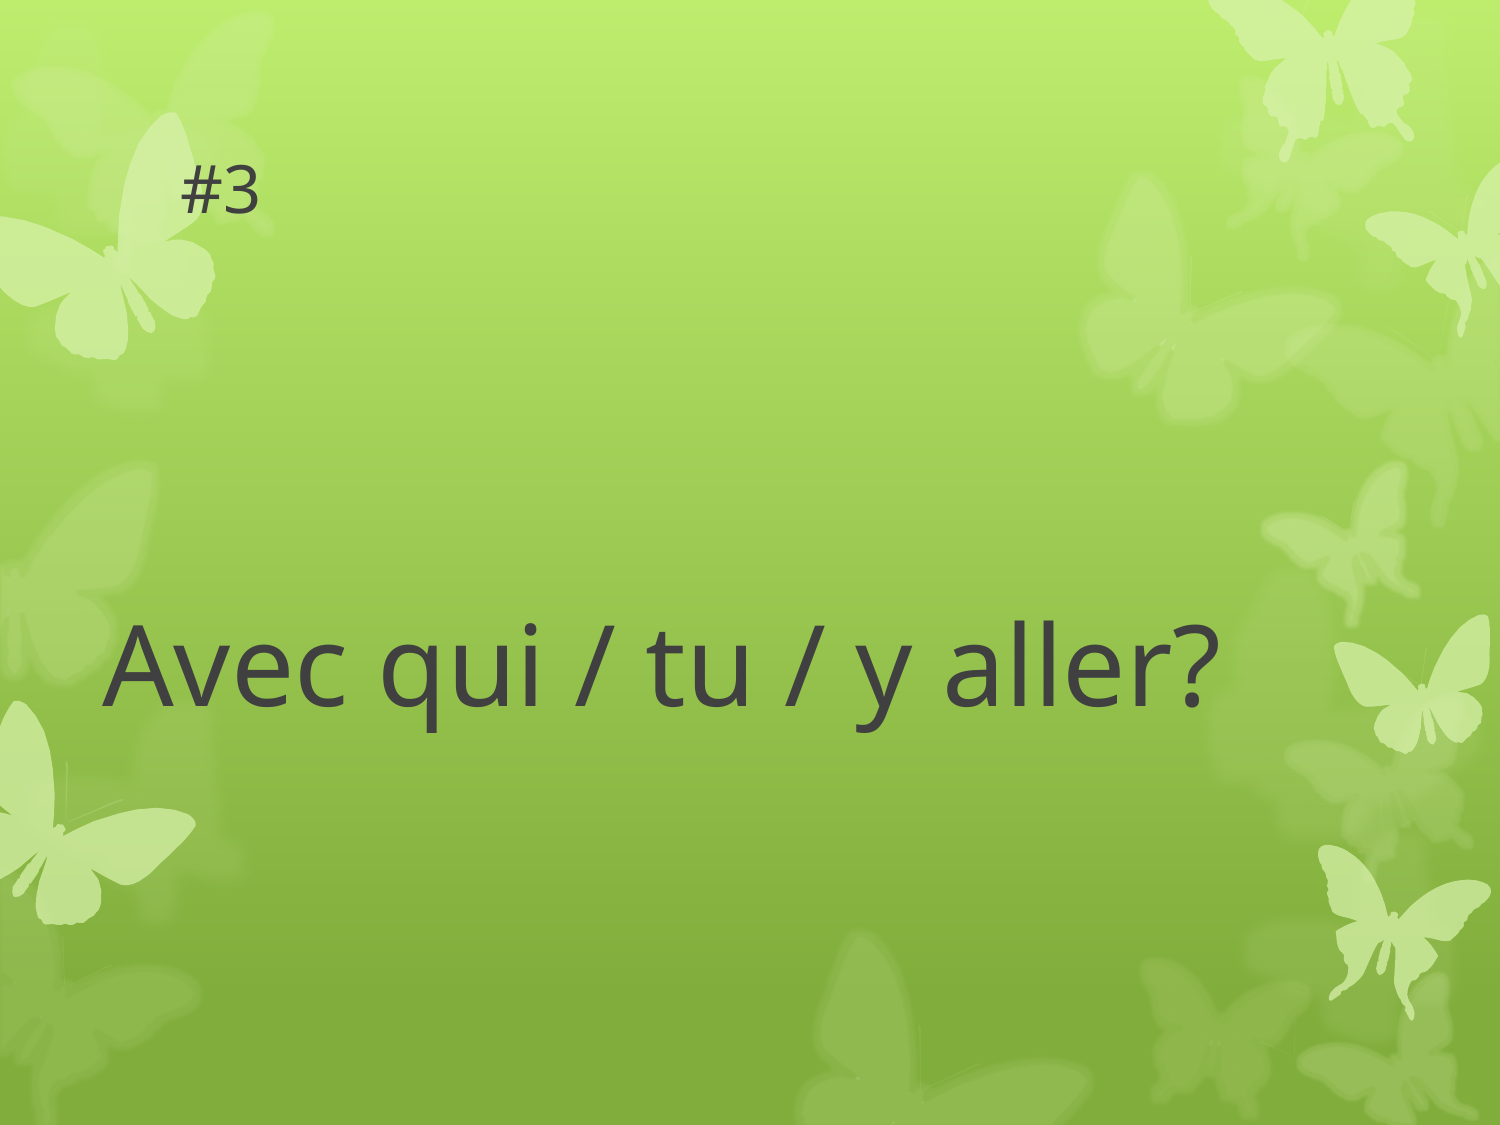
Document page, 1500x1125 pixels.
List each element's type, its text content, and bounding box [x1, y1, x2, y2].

list Avec qui / tu / y aller? [0, 264, 1325, 1060]
title #3 [165, 110, 1335, 263]
